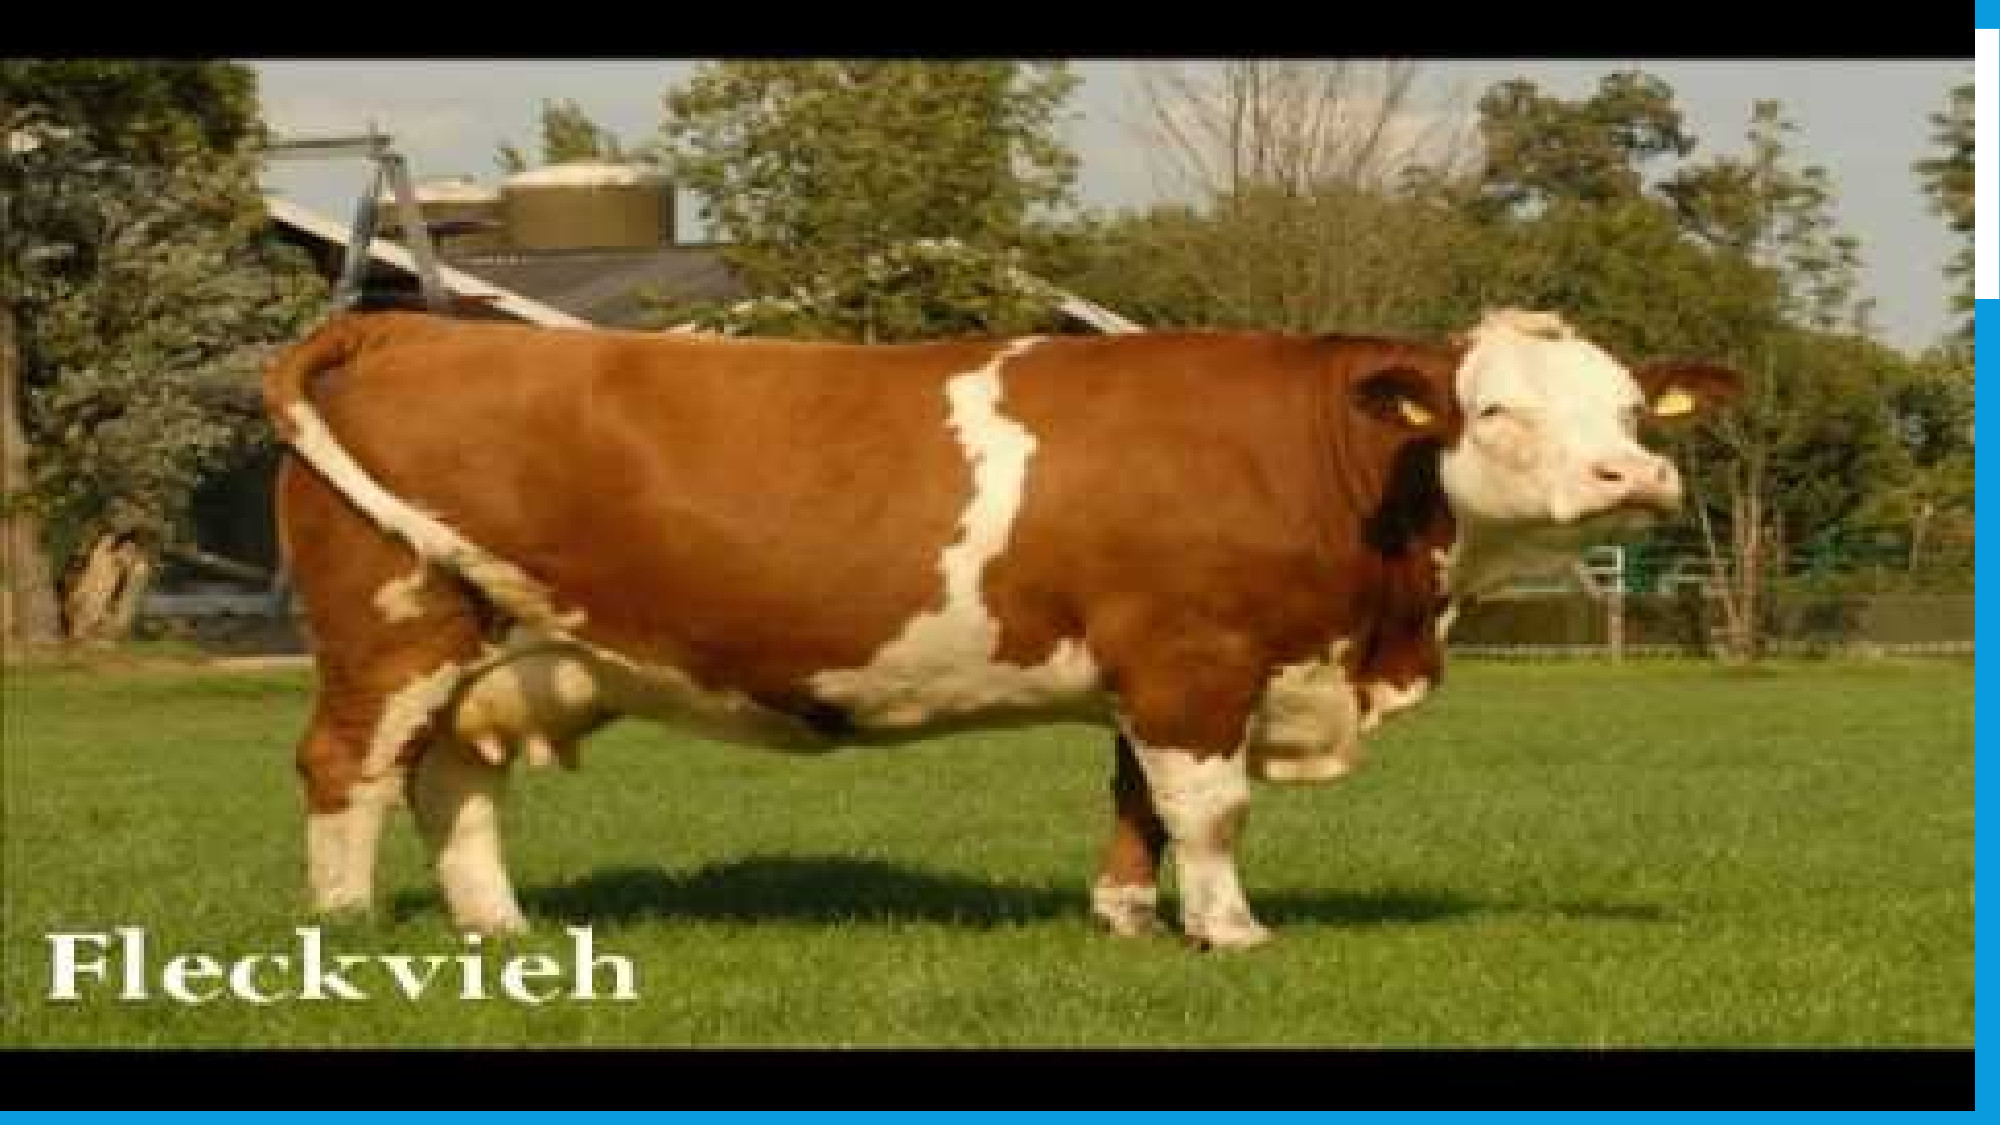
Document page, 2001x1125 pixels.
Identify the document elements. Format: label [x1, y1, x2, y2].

list [0, 0, 1976, 1112]
